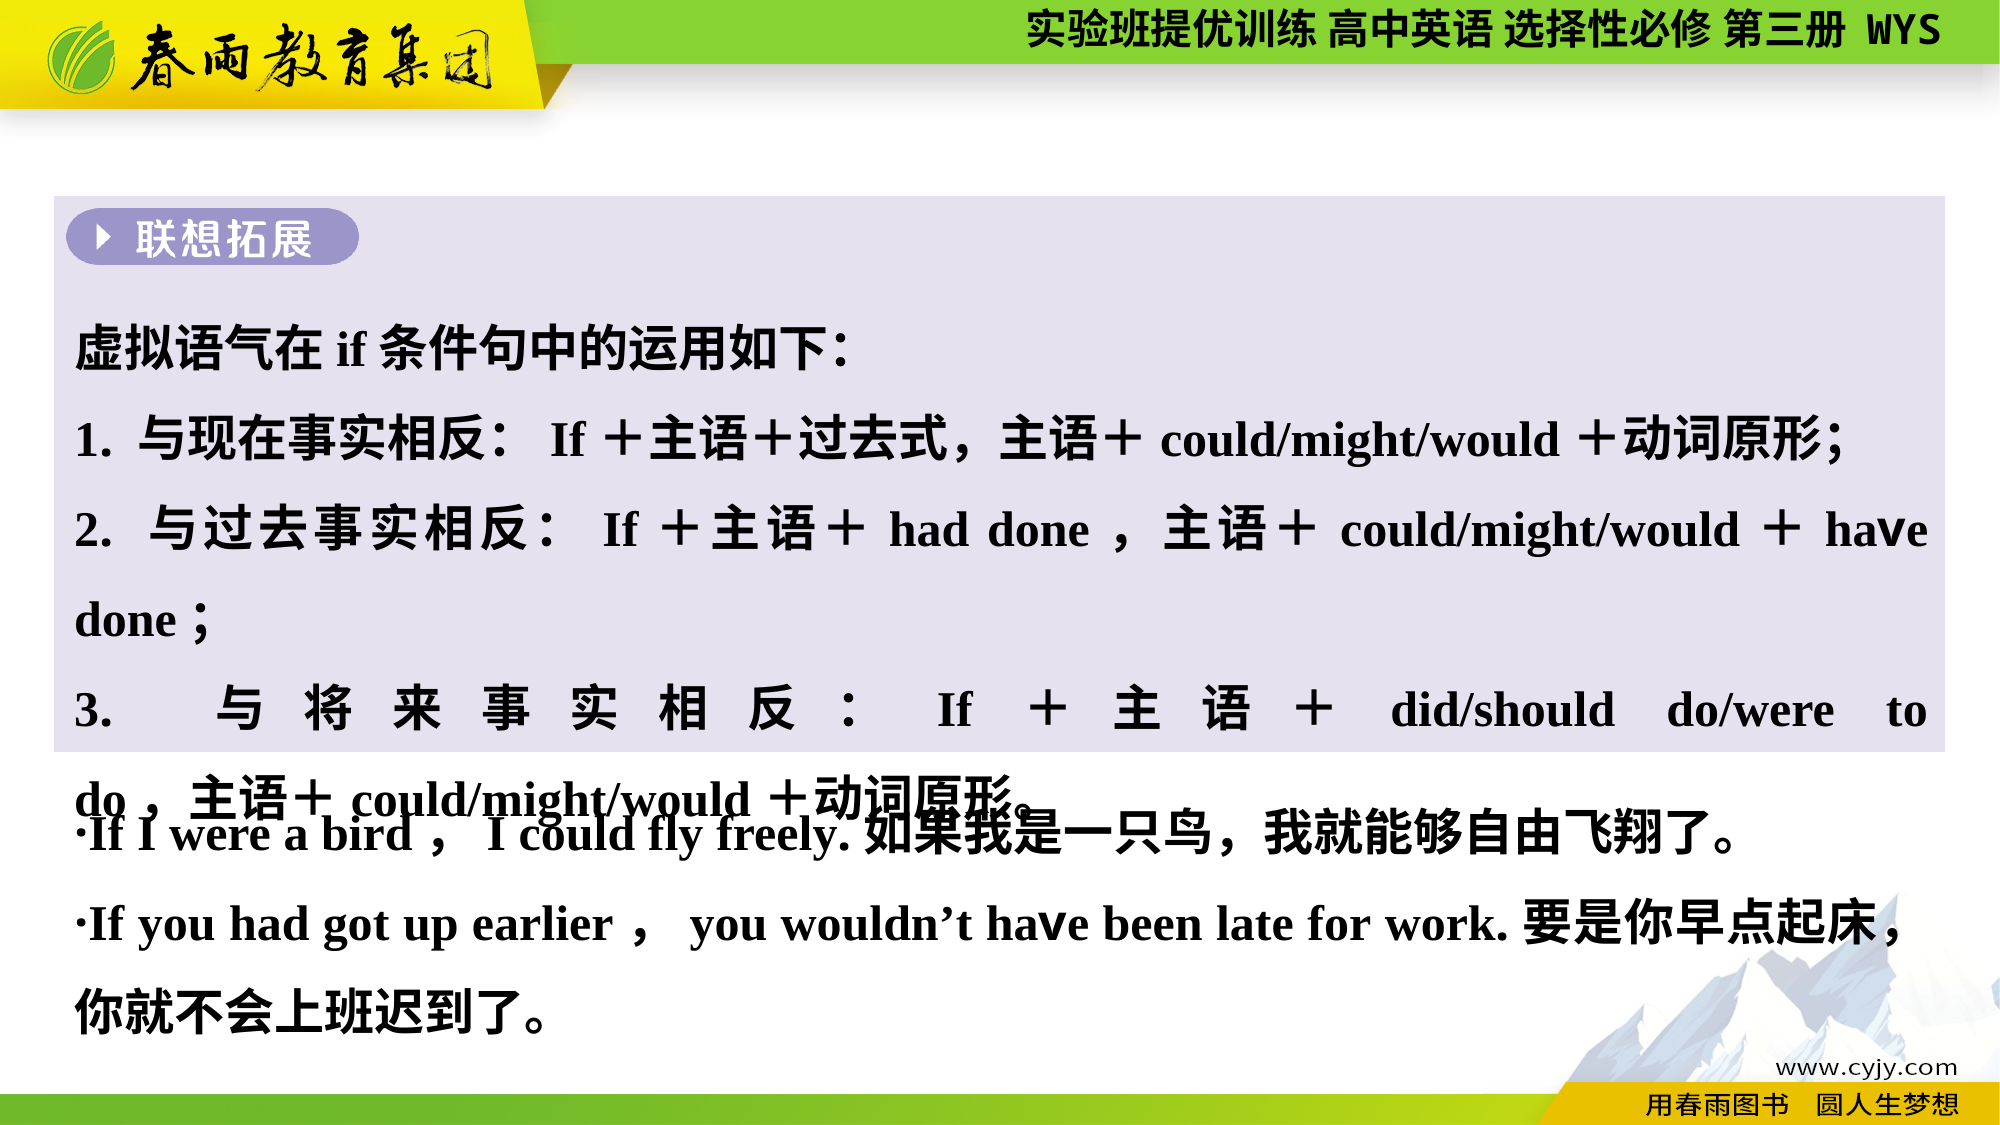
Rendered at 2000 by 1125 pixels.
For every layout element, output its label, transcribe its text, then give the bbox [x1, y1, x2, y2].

picture [0, 0, 2000, 1125]
text_box ·If I were a bird，I could fly freely.如果我是一只鸟，我就能够自由飞翔了。 ·If you had got up earlier，you wouldn’t have been late for work.要是你早点起床，你就不会上班迟到了。 [59, 763, 1944, 1049]
